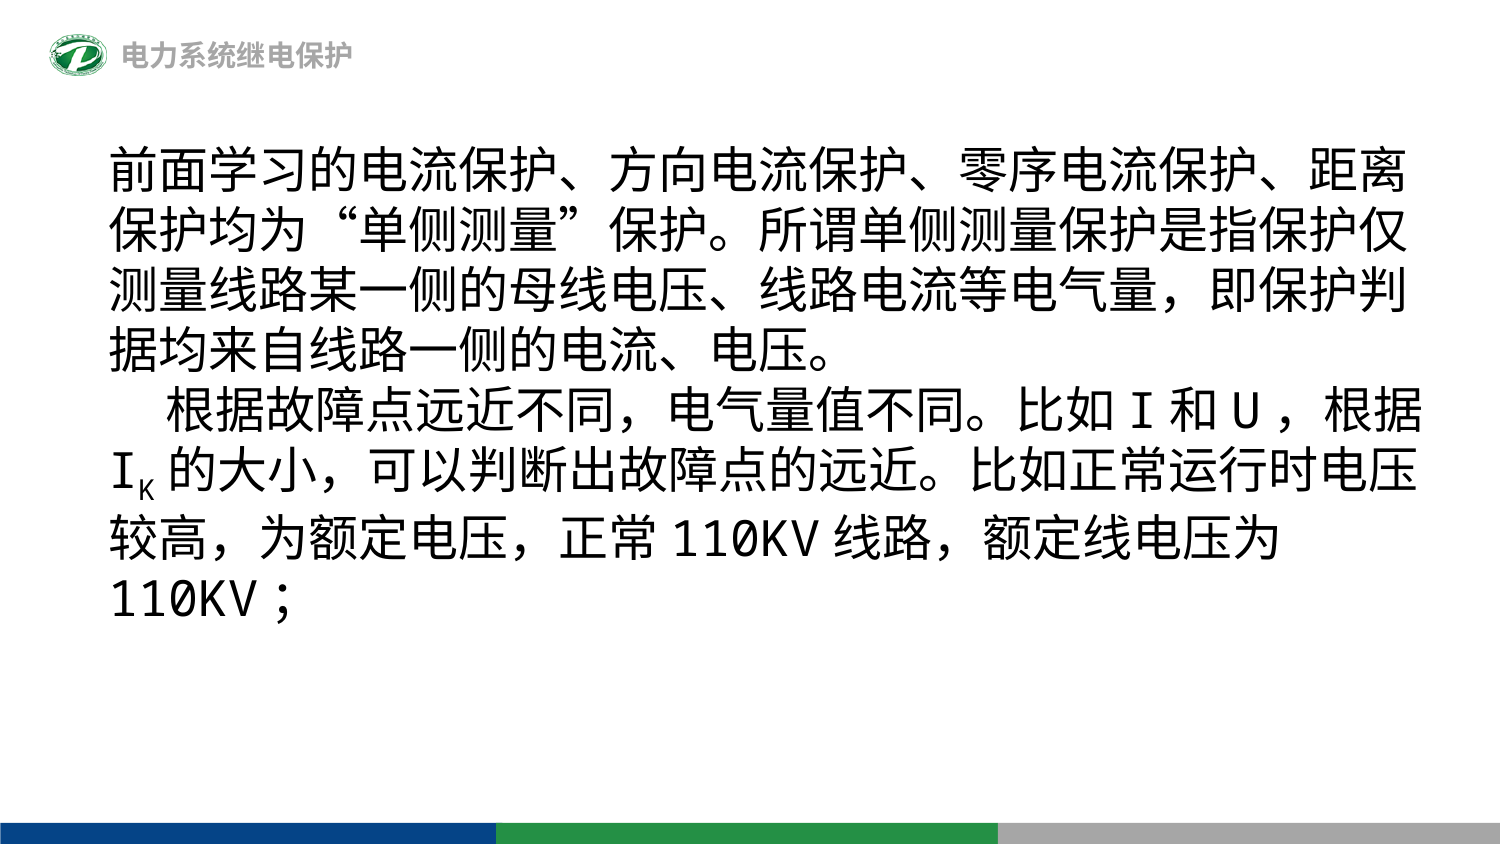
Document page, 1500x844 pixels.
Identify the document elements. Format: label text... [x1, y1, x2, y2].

text_box [494, 821, 996, 844]
text_box 电力系统继电保护 [122, 29, 384, 80]
text_box 前面学习的电流保护、方向电流保护、零序电流保护、距离保护均为“单侧测量”保护。所谓单侧测量保护是指保护仅测量线路某一侧的母线电压、线路电流等电气量，即保护判据均来自线路一侧的电流、电压。 根据故障点远近不同，电气量值不同。比如I和U，根据IK的大小，可以判断出故障点的远近。比如正常运行时电压较高，为额定电压，正常110KV线路，额定线电压为110KV； [93, 130, 1442, 634]
text_box [0, 821, 494, 844]
text_box [996, 821, 1500, 844]
picture [41, 19, 118, 91]
